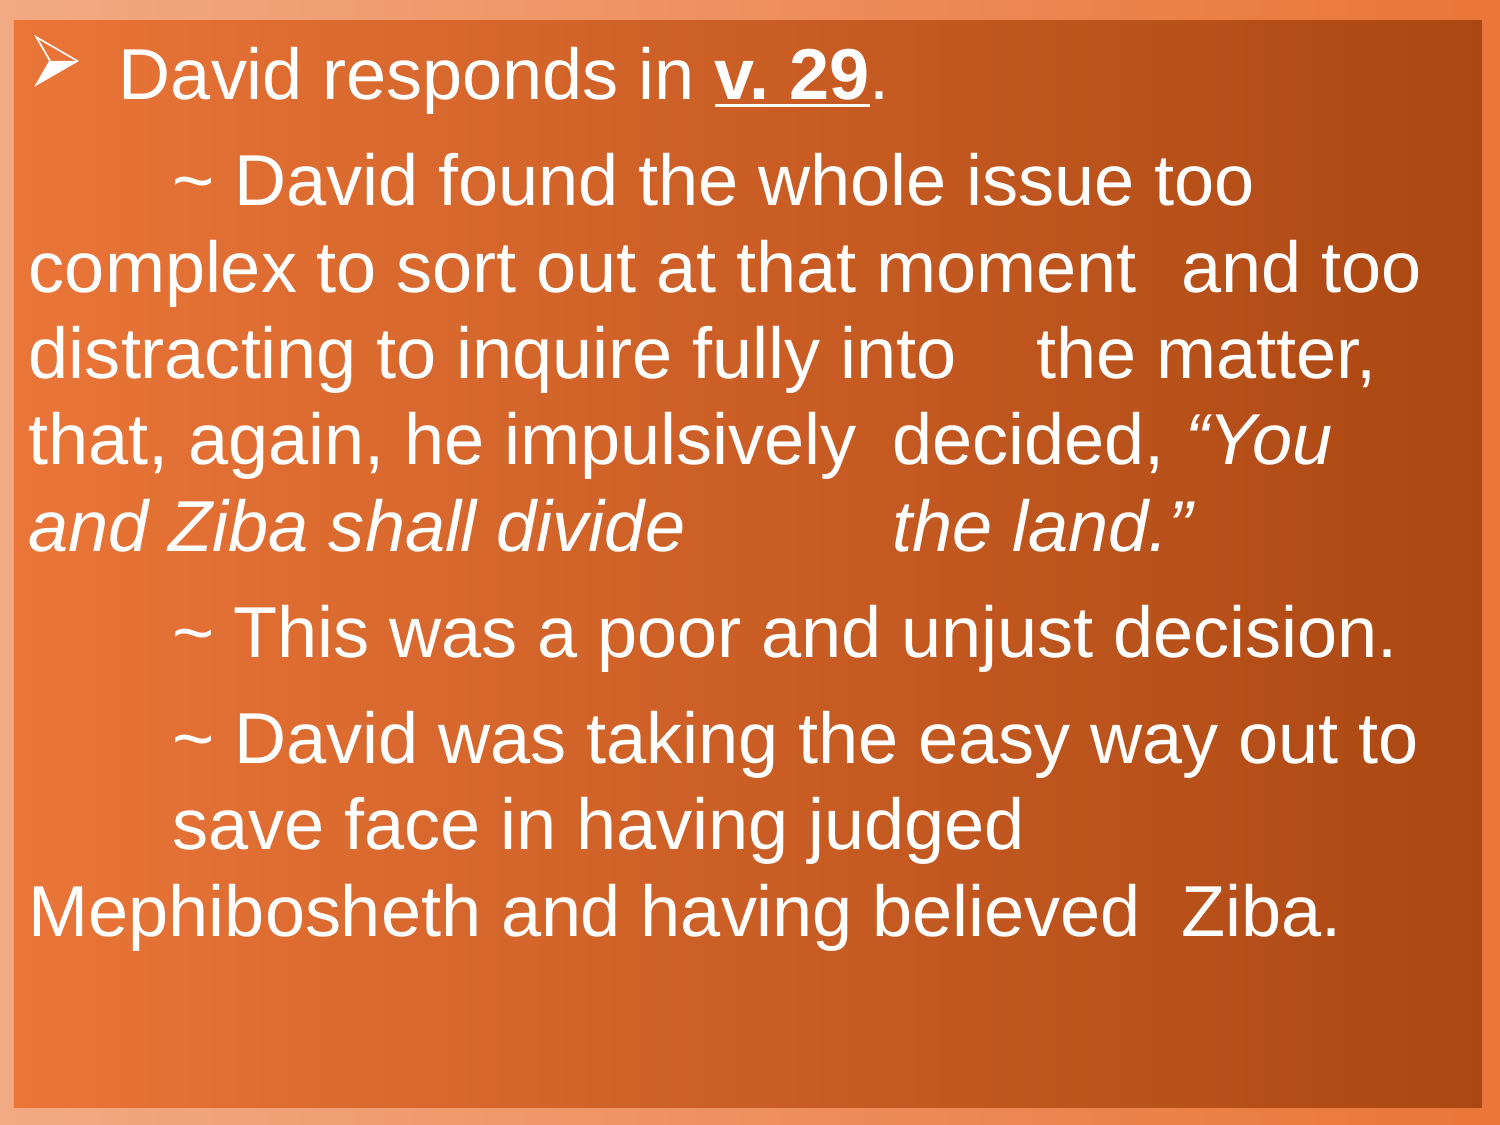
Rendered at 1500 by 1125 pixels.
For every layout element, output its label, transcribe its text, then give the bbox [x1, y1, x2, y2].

subtitle David responds in v. 29. ~ David found the whole issue too complex to sort out at that moment and too distracting to inquire fully into the matter, that, again, he impulsively decided, “You and Ziba shall divide the land.” ~ This was a poor and unjust decision. ~ David was taking the easy way out to save face in having judged Mephibosheth and having believed Ziba. [13, 20, 1482, 1108]
